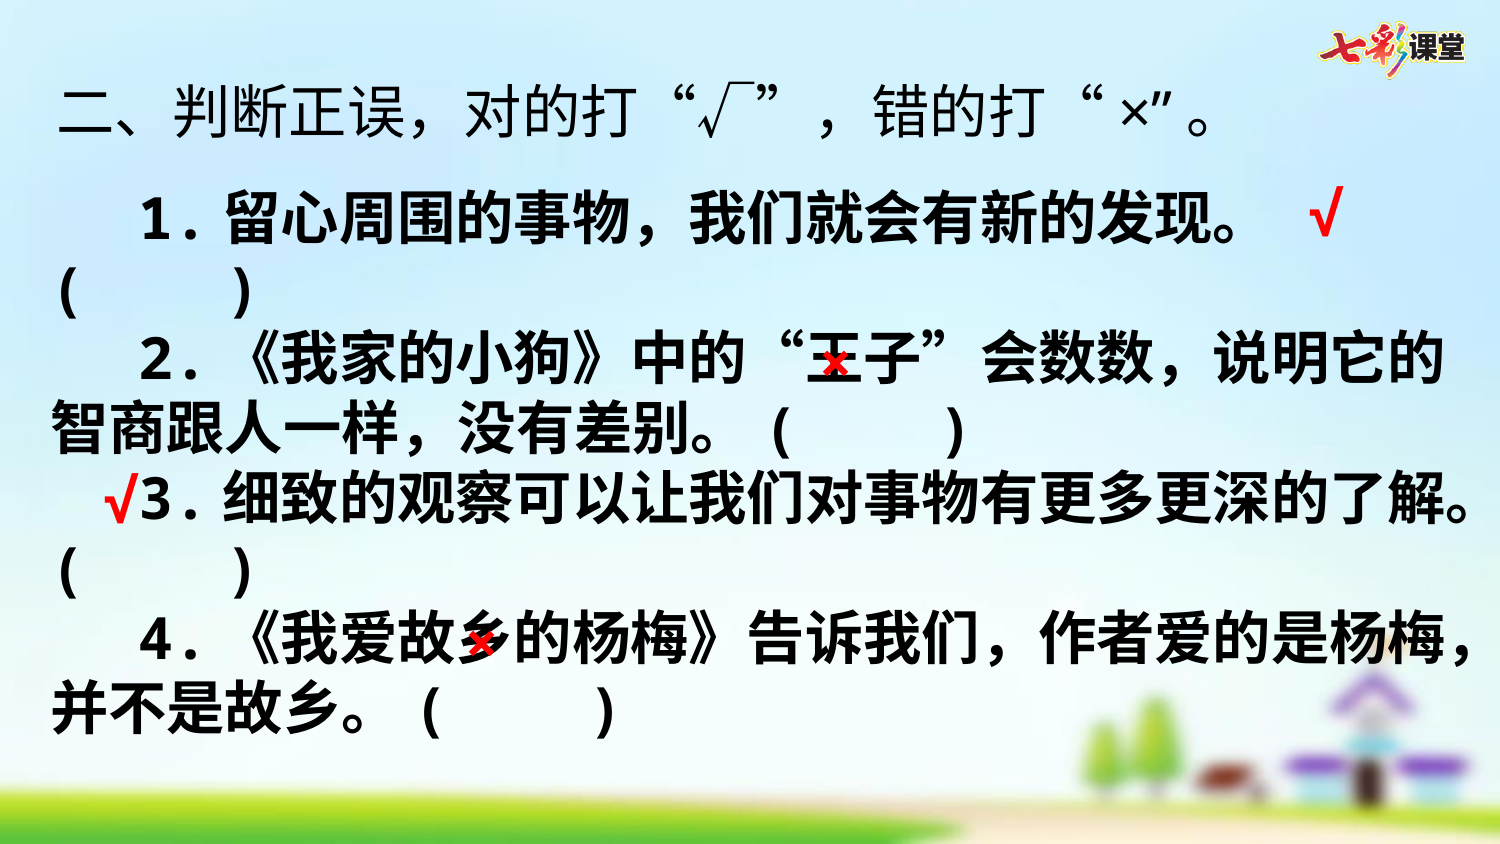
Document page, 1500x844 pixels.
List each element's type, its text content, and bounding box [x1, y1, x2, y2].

text_box × [804, 319, 970, 404]
text_box × [449, 598, 604, 684]
text_box 二、判断正误，对的打“√”，错的打“×”。 [41, 67, 1317, 153]
text_box √ [1293, 170, 1459, 256]
text_box √ [88, 457, 337, 543]
text_box 1.留心周围的事物，我们就会有新的发现。( ) 2.《我家的小狗》中的“王子”会数数，说明它的智商跟人一样，没有差别。( ) 3.细致的观察可以让我们对事物有更多更深的了解。( ) 4.《我爱故乡的杨梅》告诉我们，作者爱的是杨梅，并不是故乡。( ) [35, 173, 1471, 749]
picture [0, 0, 1500, 844]
